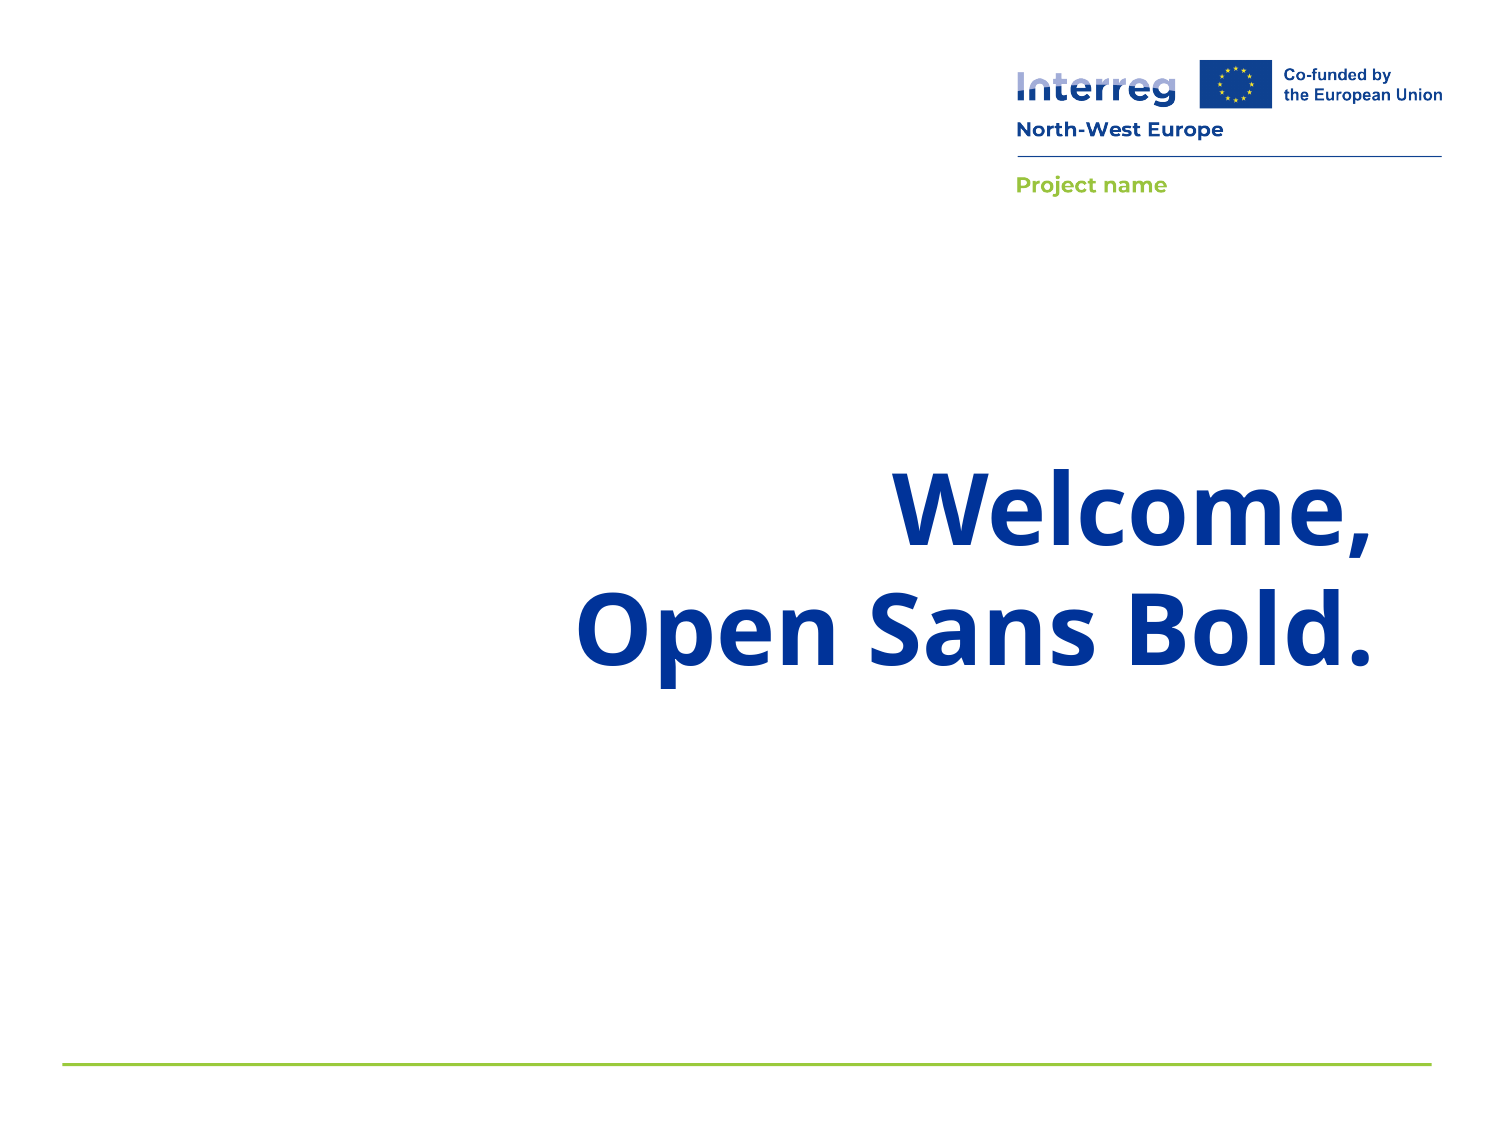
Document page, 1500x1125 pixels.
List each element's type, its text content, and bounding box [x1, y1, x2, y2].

text_box Welcome, Open Sans Bold. [115, 437, 1391, 687]
picture [958, 0, 1500, 252]
